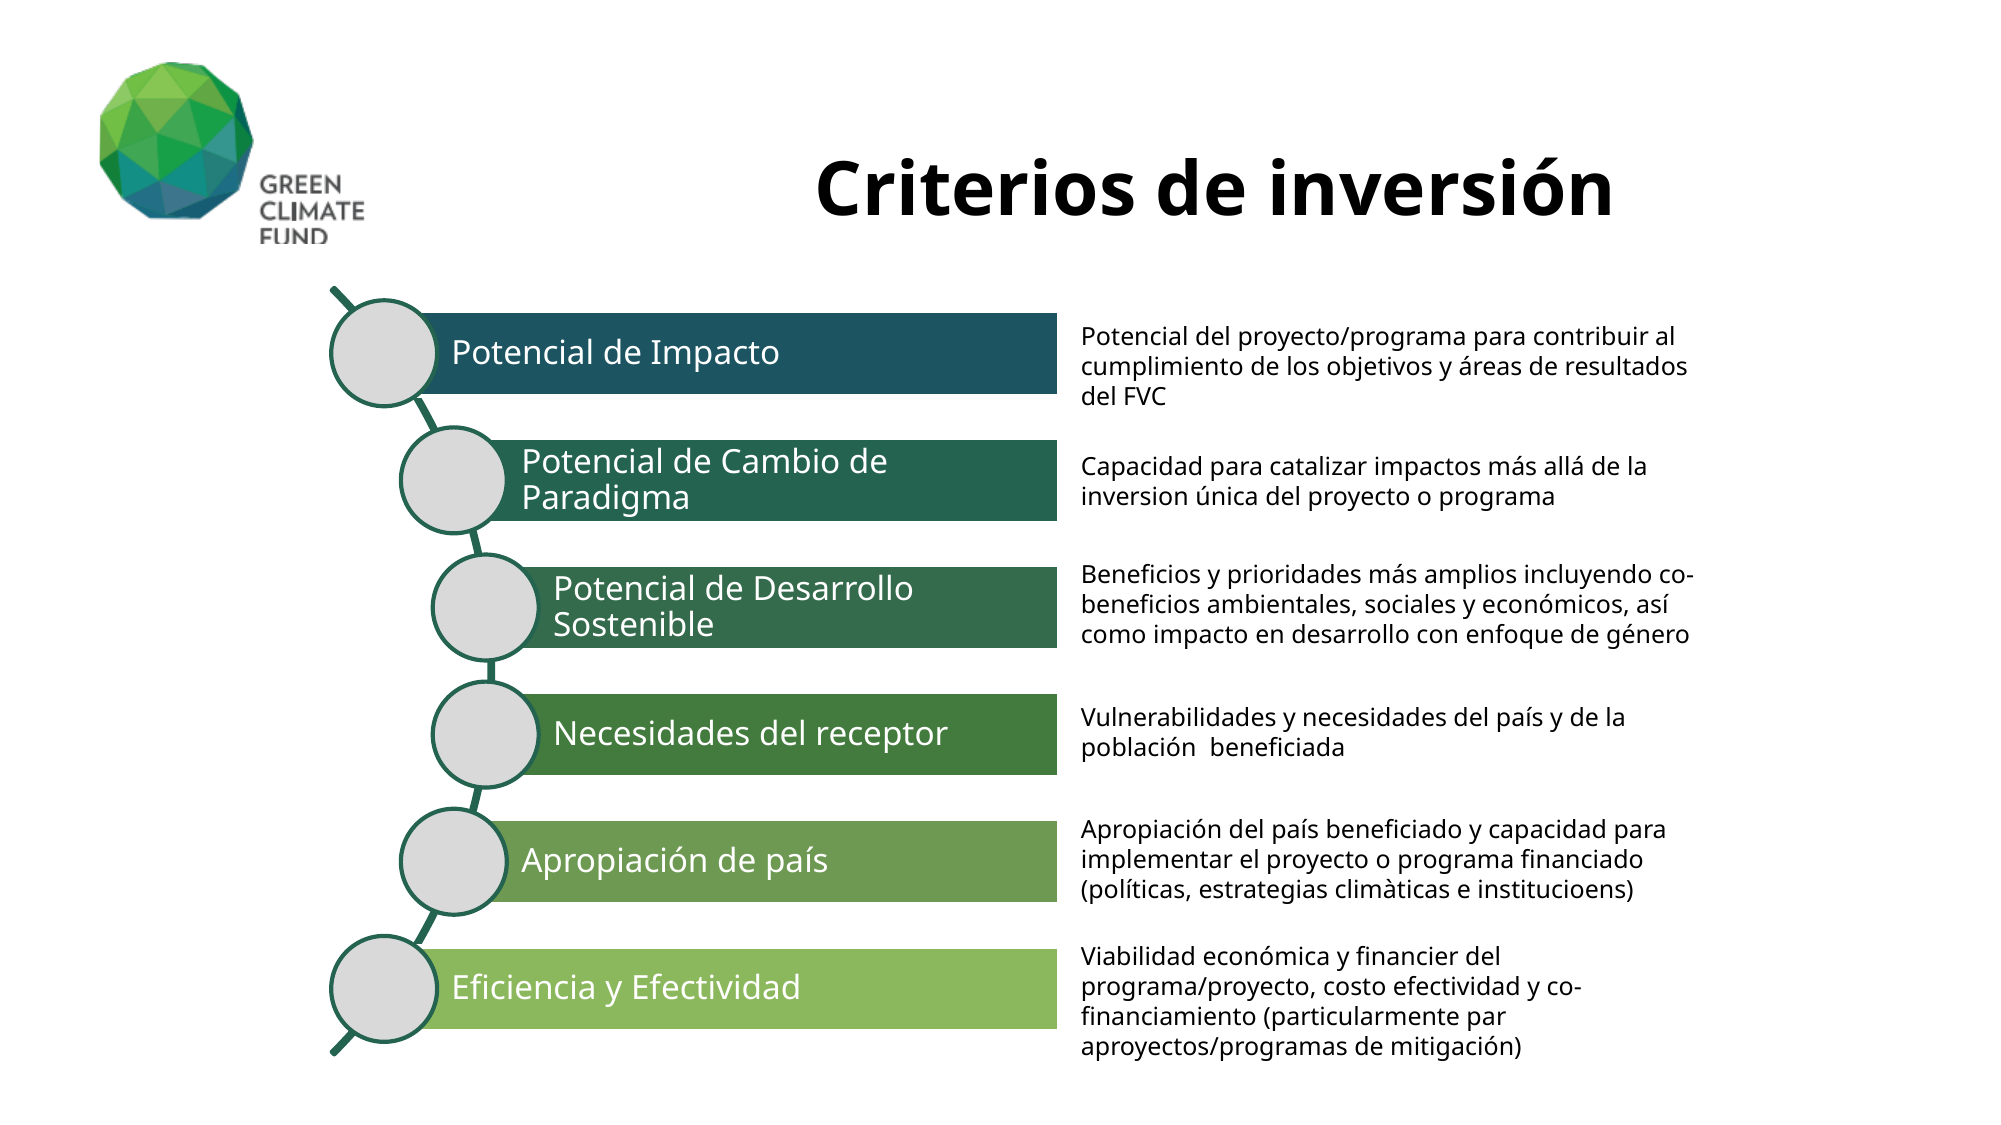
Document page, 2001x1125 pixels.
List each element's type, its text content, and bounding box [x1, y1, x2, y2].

text_box Apropiación del país beneficiado y capacidad para implementar el proyecto o programa financiado (políticas, estrategias climàticas e institucioens) [1075, 806, 1721, 911]
text_box Capacidad para catalizar impactos más allá de la inversion única del proyecto o programa [1075, 443, 1721, 518]
text_box Viabilidad económica y financier del programa/proyecto, costo efectividad y co-financiamiento (particularmente par aproyectos/programas de mitigación) [1075, 933, 1721, 1068]
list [319, 268, 1071, 1074]
text_box Vulnerabilidades y necesidades del país y de la población beneficiada [1075, 693, 1721, 769]
text_box Criterios de inversión [628, 92, 1632, 280]
text_box Potencial del proyecto/programa para contribuir al cumplimiento de los objetivos y áreas de resultados del FVC [1075, 312, 1721, 418]
text_box Beneficios y prioridades más amplios incluyendo co-beneficios ambientales, sociales y económicos, así como impacto en desarrollo con enfoque de género [1075, 551, 1721, 657]
